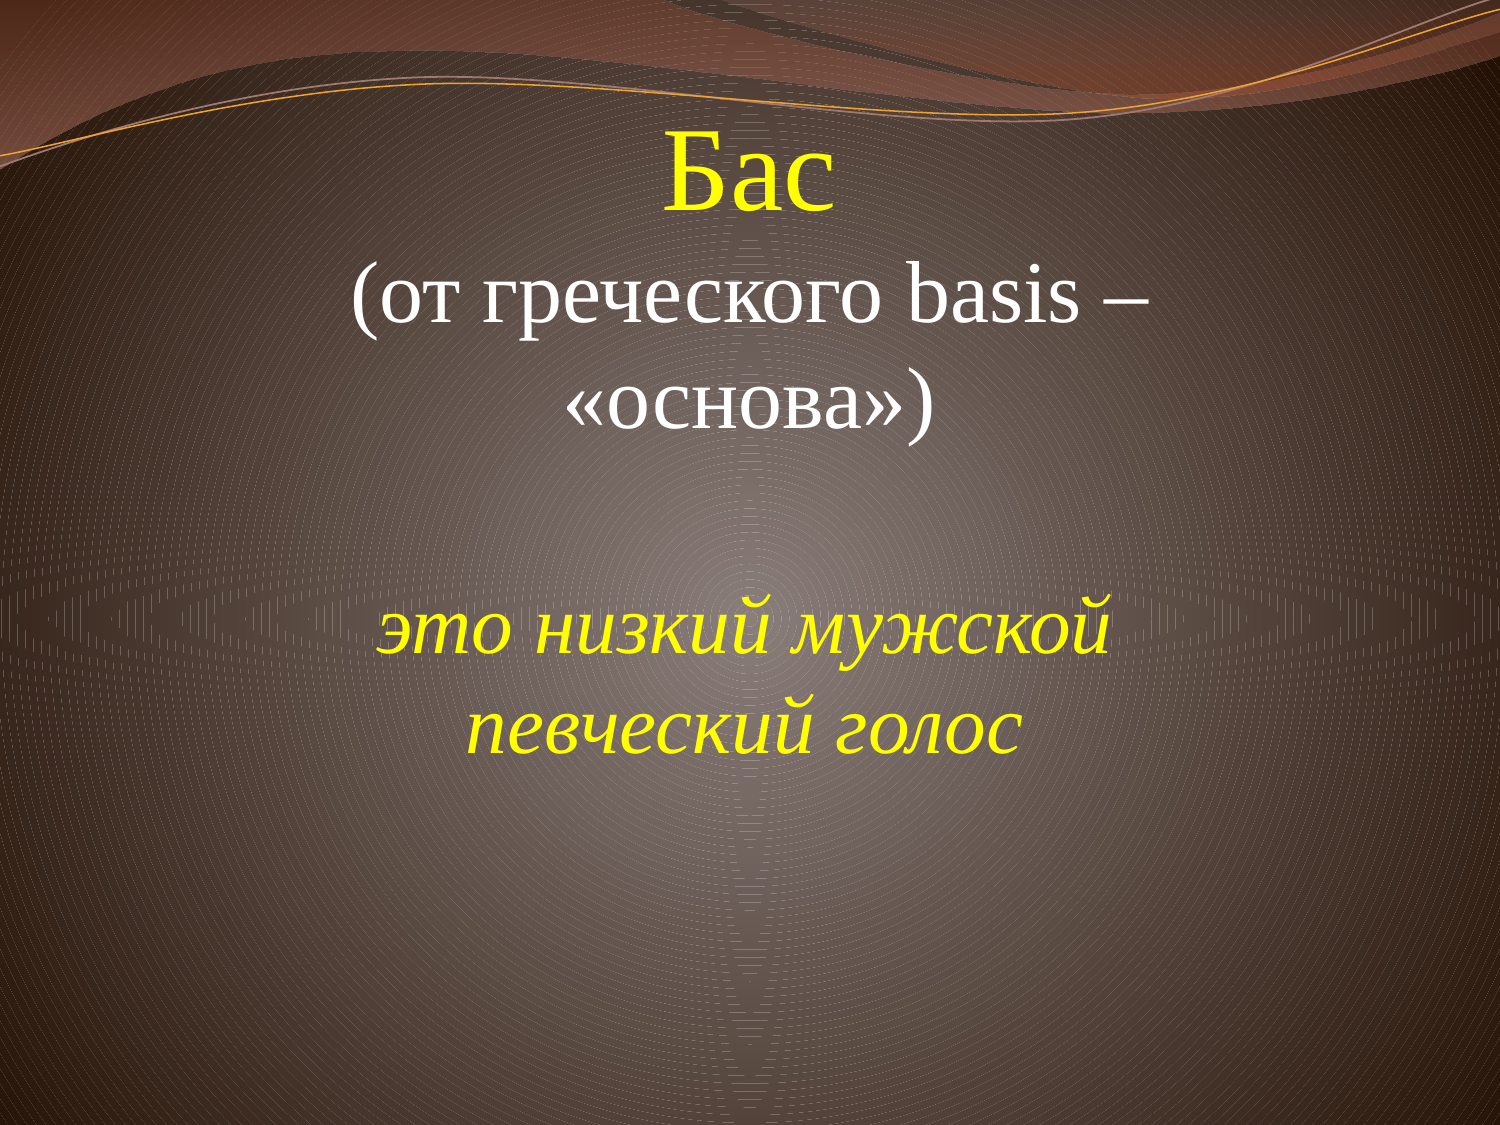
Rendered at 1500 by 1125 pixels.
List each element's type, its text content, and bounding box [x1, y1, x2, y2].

subtitle это низкий мужской певческий голос [218, 562, 1282, 808]
title Бас (от греческого basis – «основа») [194, 90, 1307, 657]
